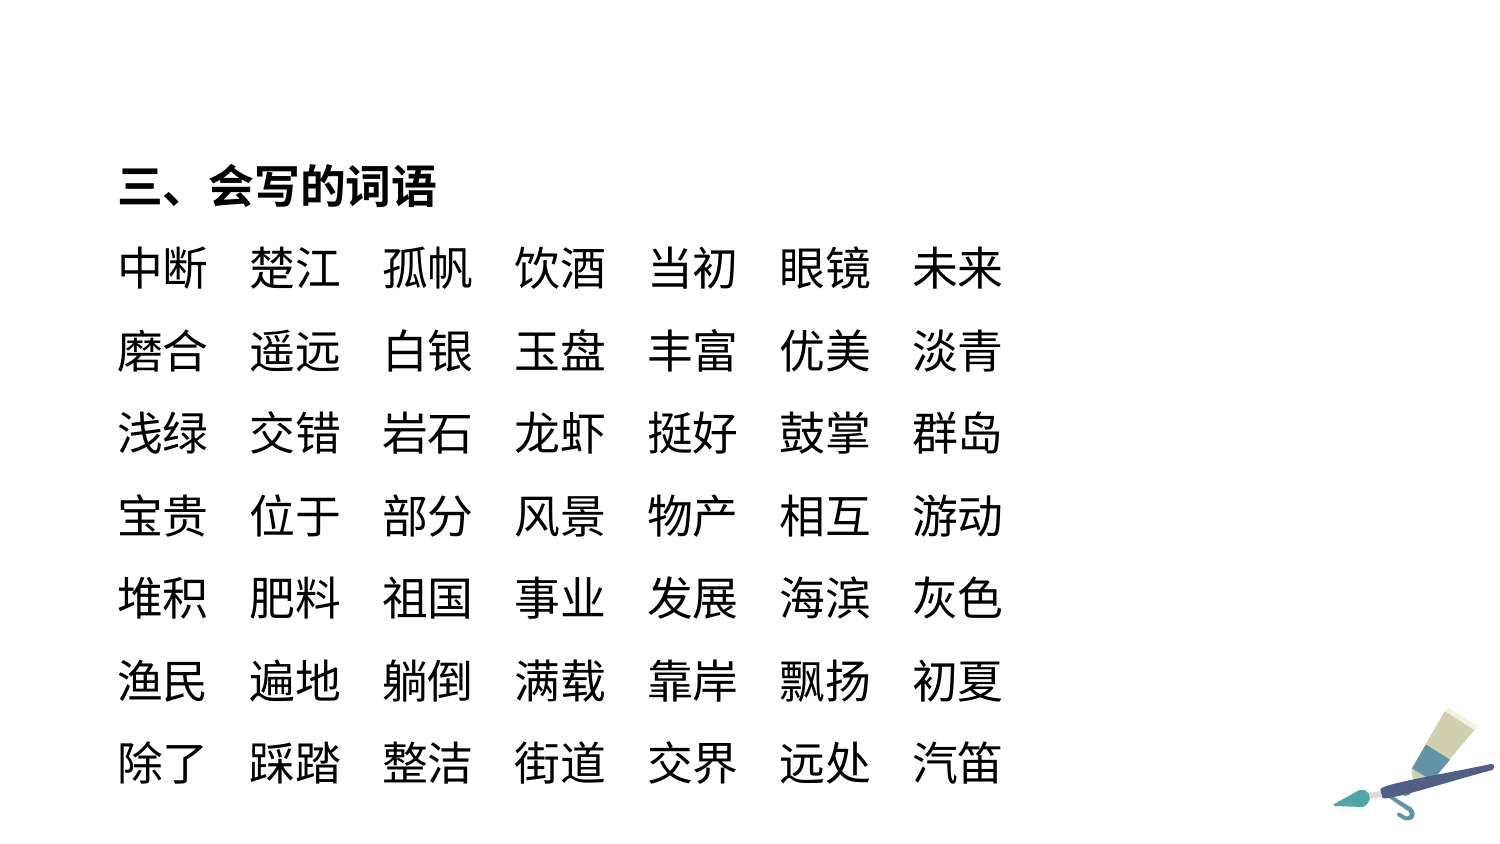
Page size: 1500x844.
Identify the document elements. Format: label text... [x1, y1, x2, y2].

text_box 三、会写的词语 中断 楚江 孤帆 饮酒 当初 眼镜 未来 磨合 遥远 白银 玉盘 丰富 优美 淡青 浅绿 交错 岩石 龙虾 挺好 鼓掌 群岛 宝贵 位于 部分 风景 物产 相互 游动 堆积 肥料 祖国 事业 发展 海滨 灰色 渔民 遍地 躺倒 满载 靠岸 飘扬 初夏 除了 踩踏 整洁 街道 交界 远处 汽笛 [102, 122, 1398, 798]
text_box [1358, 708, 1481, 844]
